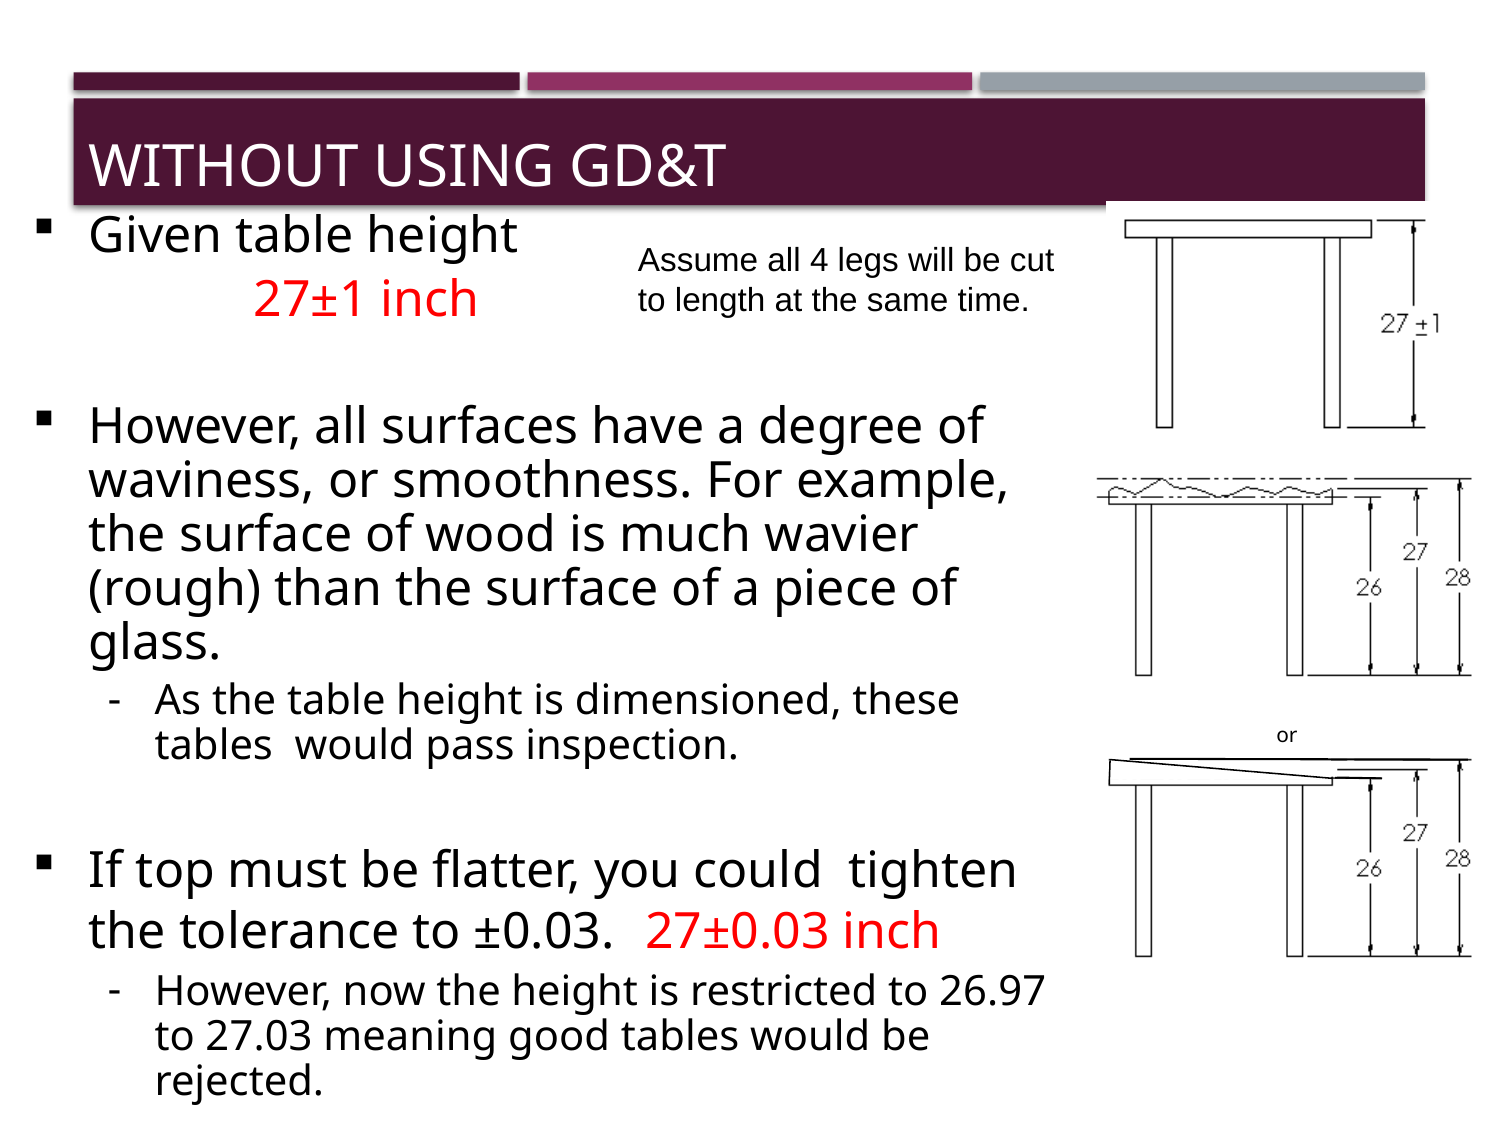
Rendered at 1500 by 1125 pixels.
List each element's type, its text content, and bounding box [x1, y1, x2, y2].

text_box Given table height 27±1 inch However, all surfaces have a degree of waviness, or smoothness. For example, the surface of wood is much wavier (rough) than the surface of a piece of glass. As the table height is dimensioned, these tables would pass inspection. If top must be flatter, you could tighten the tolerance to ±0.03. 27±0.03 inch However, now the height is restricted to 26.97 to 27.03 meaning good tables would be rejected. [17, 201, 1090, 1059]
picture [1106, 200, 1458, 438]
text_box Assume all 4 legs will be cut to length at the same time. [623, 230, 1100, 326]
title Without Using GD&T [73, 98, 1425, 206]
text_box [1082, 739, 1483, 971]
picture [1082, 467, 1483, 690]
text_box or [1261, 713, 1325, 738]
